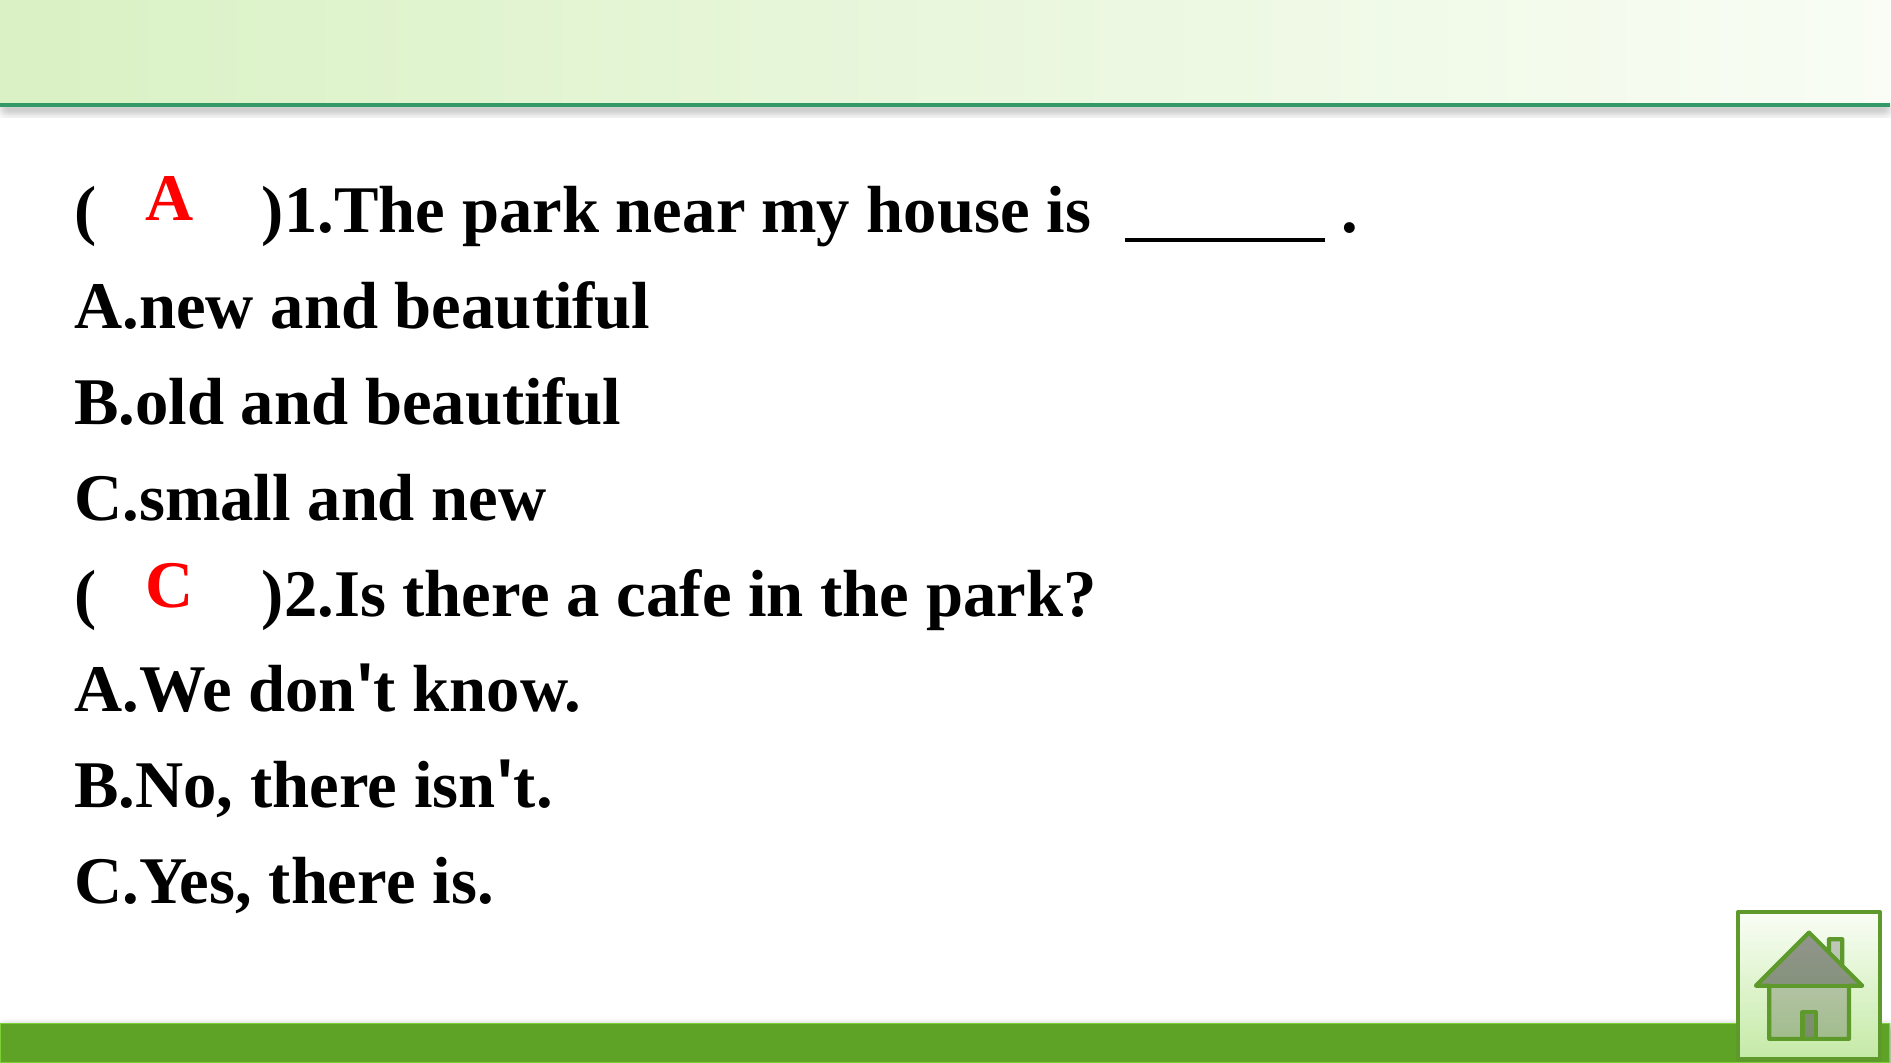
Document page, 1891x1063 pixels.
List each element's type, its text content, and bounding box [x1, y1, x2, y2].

text_box C [130, 533, 209, 628]
text_box A [130, 146, 209, 242]
text_box ( )1.The park near my house is . A.new and beautiful B.old and beautiful C.small and new ( )2.Is there a cafe in the park? A.We don't know. B.No, there isn't. C.Yes, there is. [59, 142, 1833, 925]
